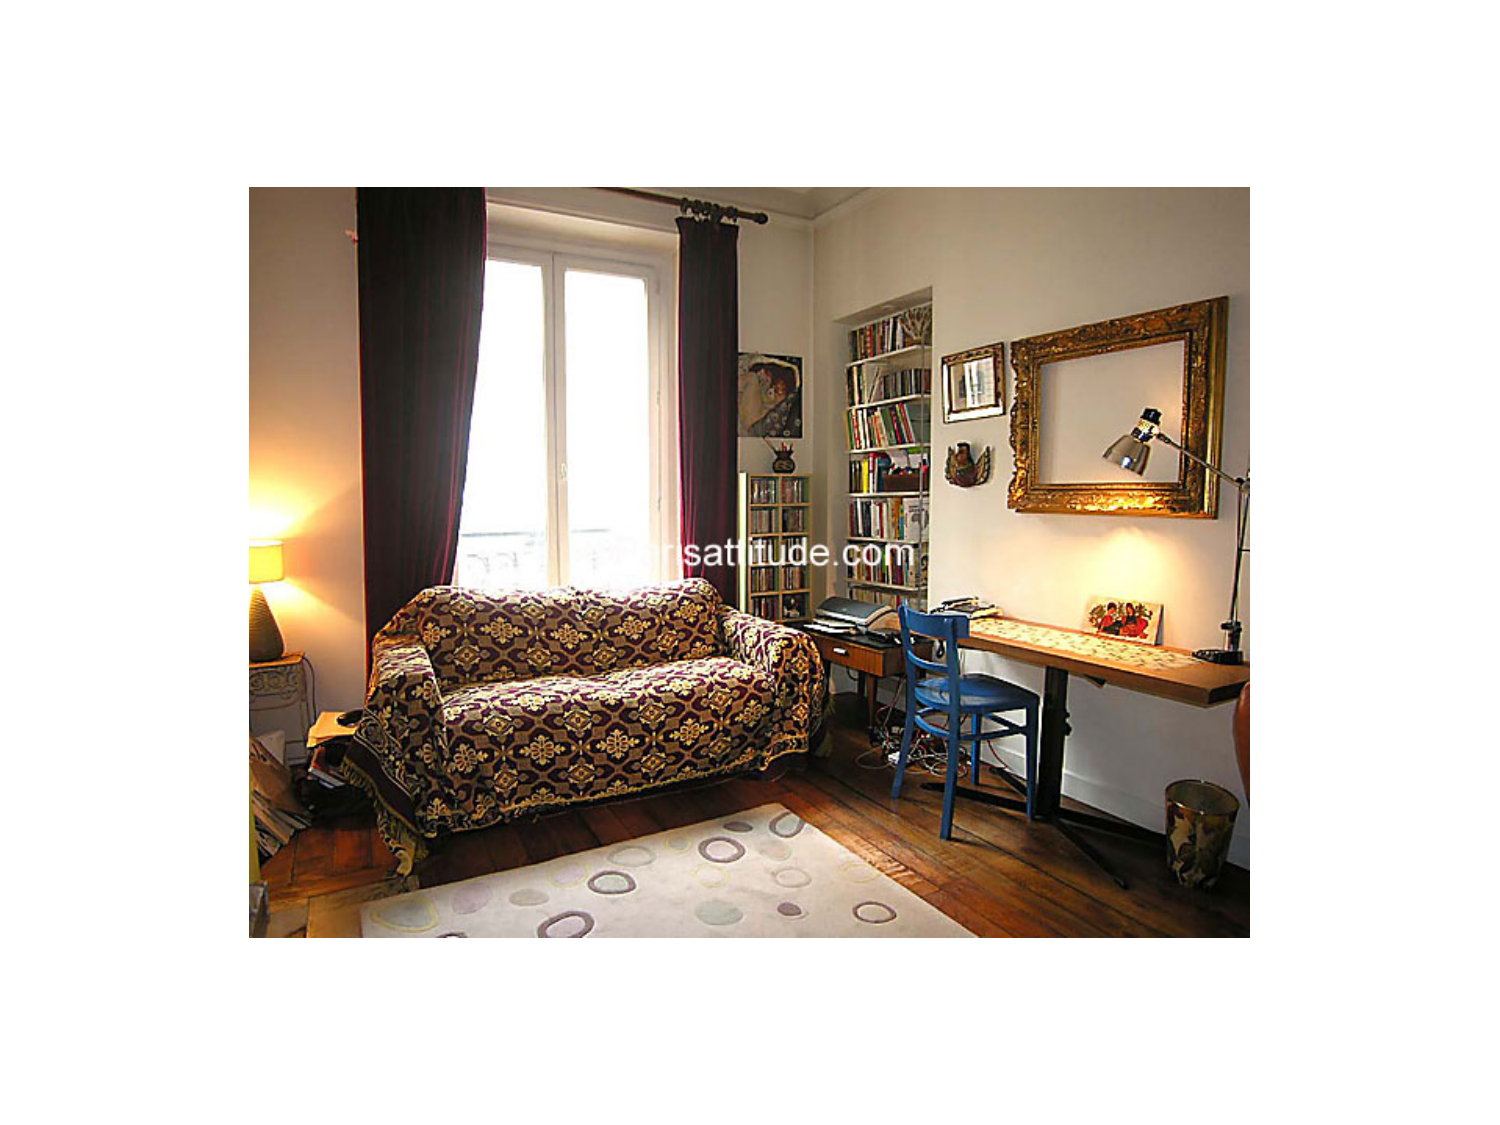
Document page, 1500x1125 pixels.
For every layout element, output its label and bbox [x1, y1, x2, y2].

picture [249, 187, 1251, 938]
